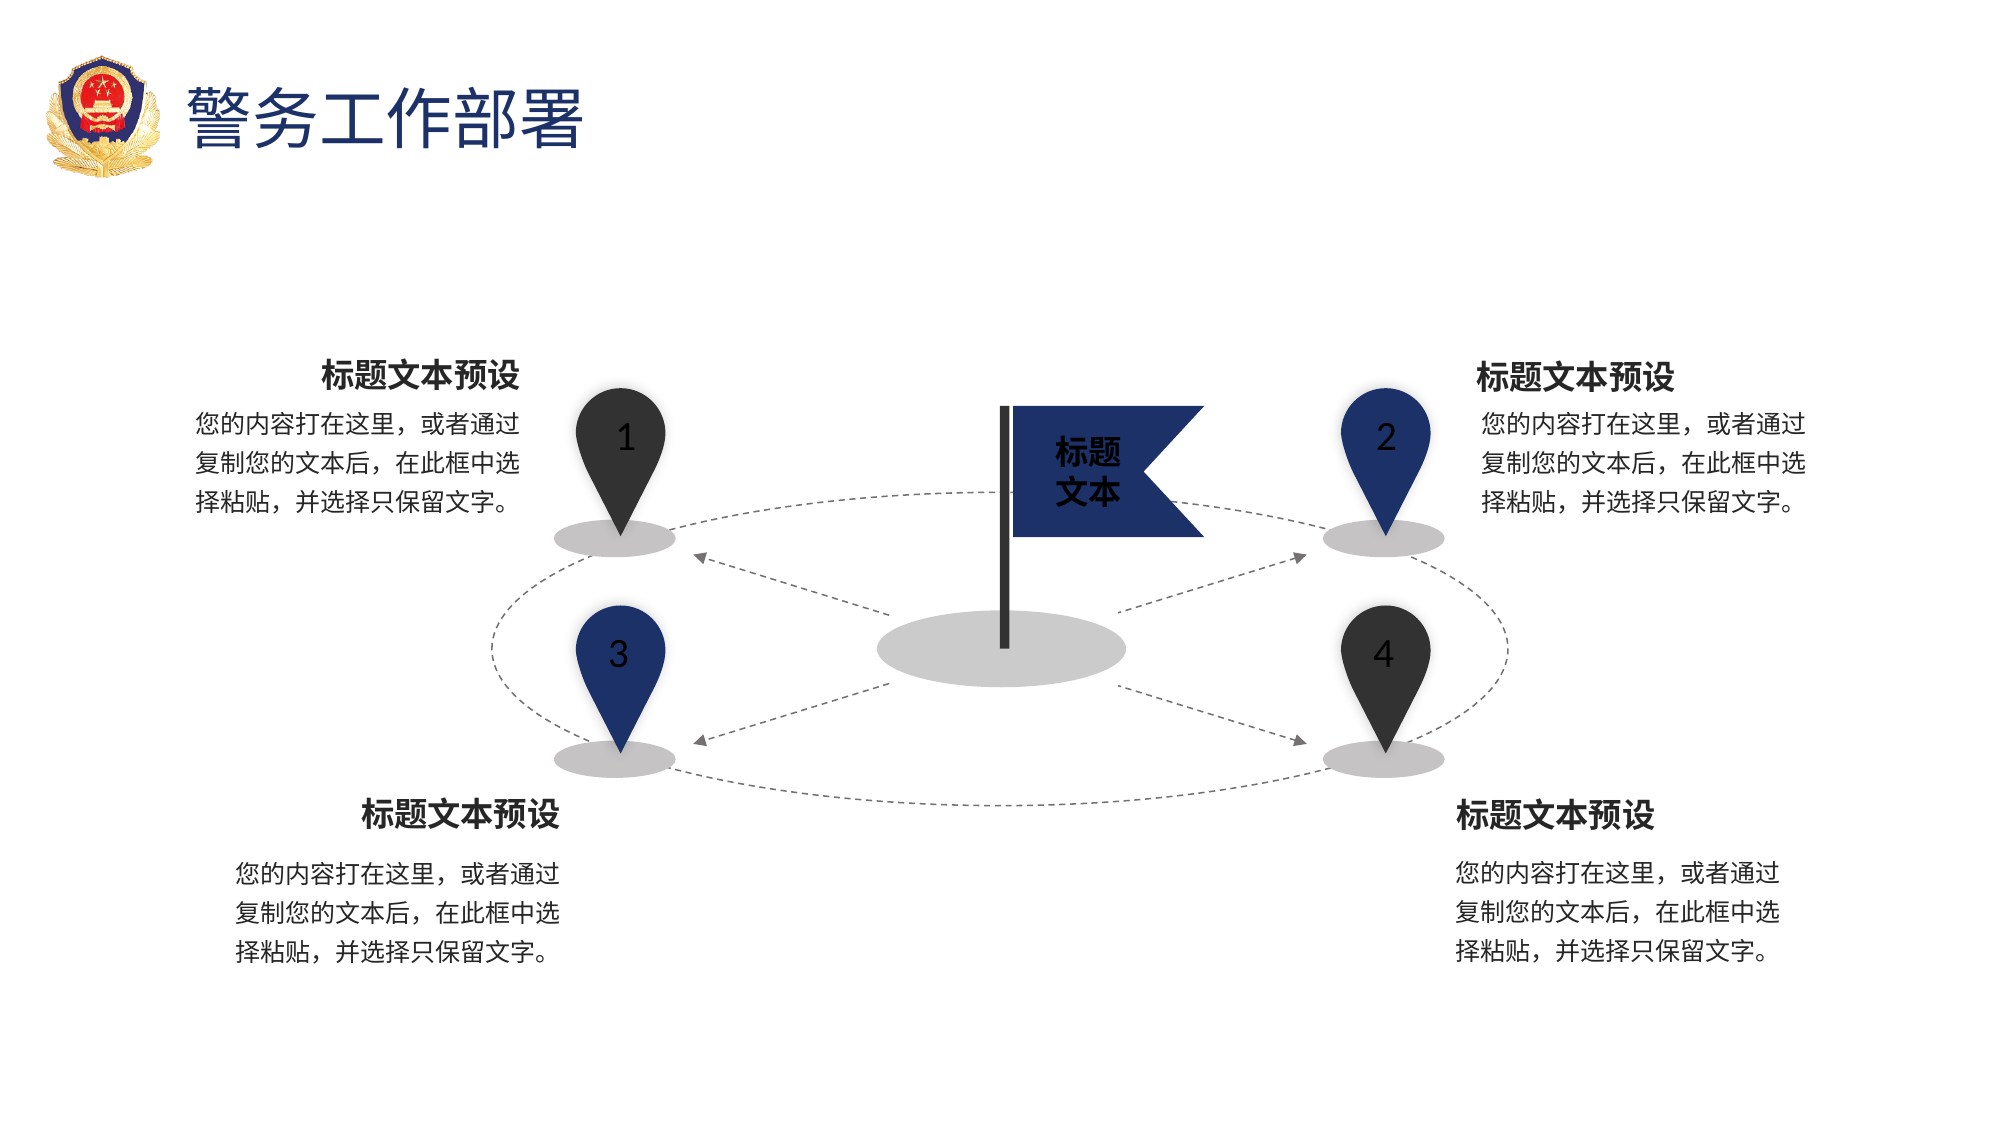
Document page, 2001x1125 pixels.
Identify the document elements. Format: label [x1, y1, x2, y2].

text_box [32, 42, 825, 186]
text_box [491, 492, 1508, 806]
text_box [547, 388, 682, 560]
text_box [1316, 605, 1451, 780]
text_box [199, 785, 576, 973]
text_box [999, 405, 1205, 649]
text_box [1441, 786, 1801, 971]
text_box [163, 346, 536, 523]
text_box [1316, 388, 1451, 560]
text_box [1461, 348, 1837, 523]
text_box [547, 605, 682, 780]
